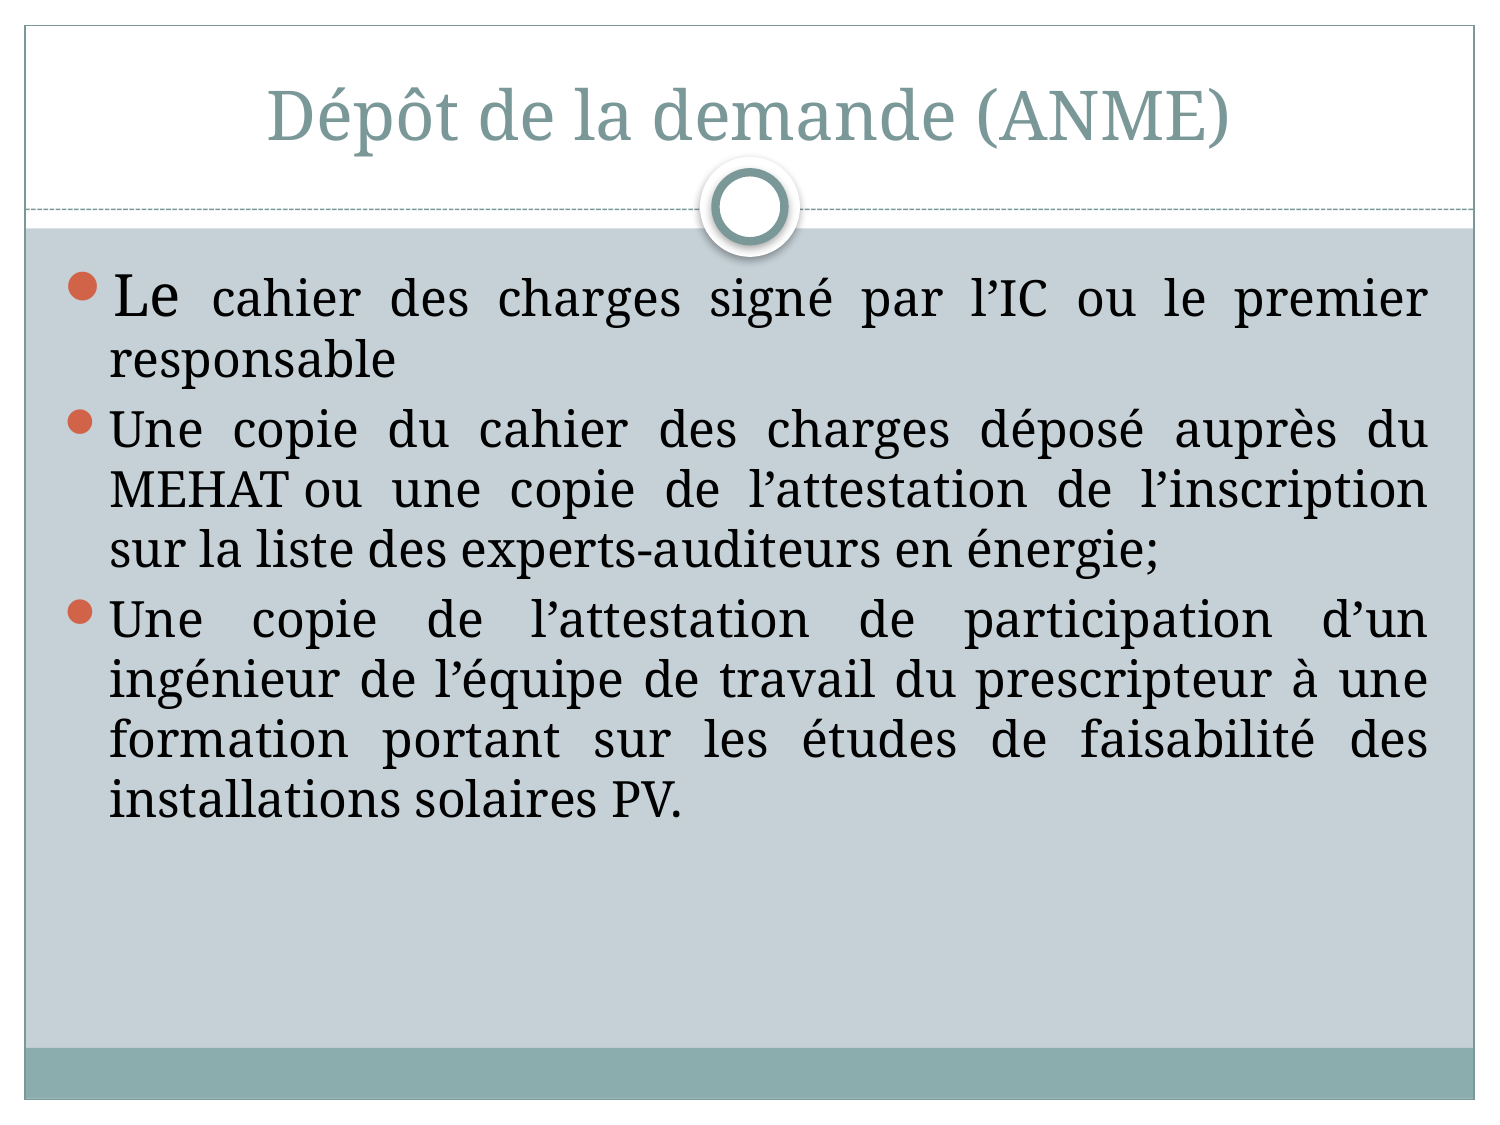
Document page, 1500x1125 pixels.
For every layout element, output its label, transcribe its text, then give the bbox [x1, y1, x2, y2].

title Dépôt de la demande (ANME) [49, 37, 1450, 162]
list Le cahier des charges signé par l’IC ou le premier responsable Une copie du cahier des charges déposé auprès du MEHAT ou une copie de l’attestation de l’inscription sur la liste des experts-auditeurs en énergie; Une copie de l’attestation de participation d’un ingénieur de l’équipe de travail du prescripteur à une formation portant sur les études de faisabilité des installations solaires PV. [49, 250, 1445, 1001]
